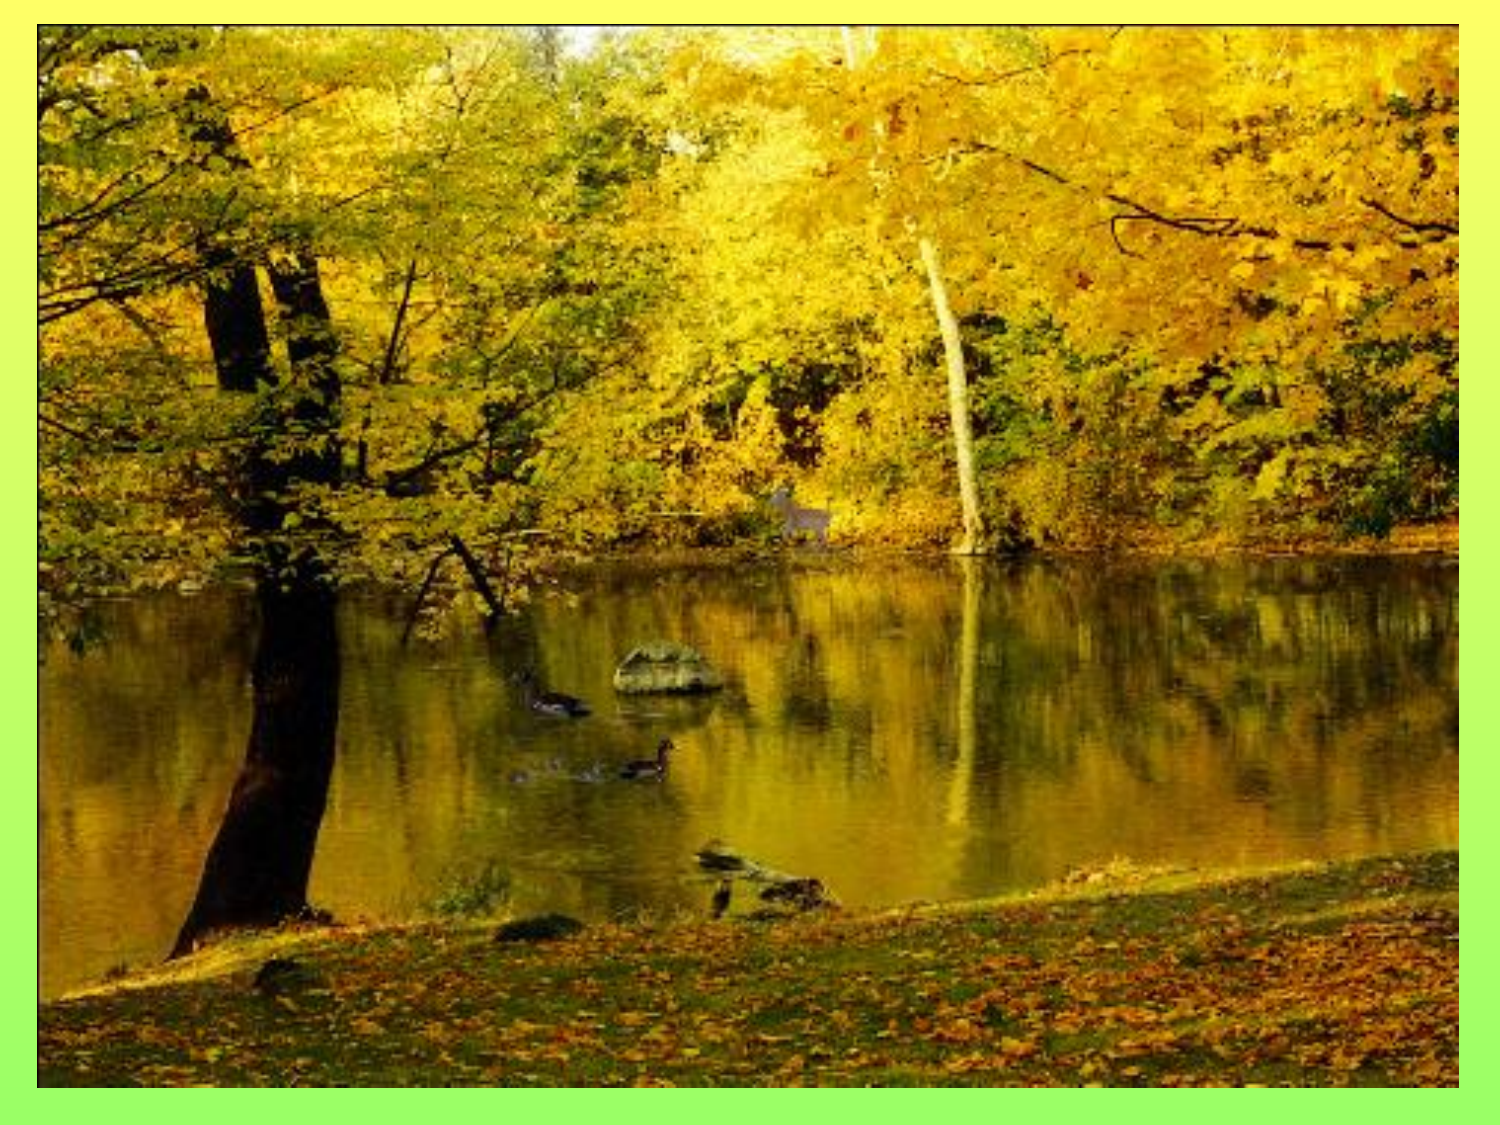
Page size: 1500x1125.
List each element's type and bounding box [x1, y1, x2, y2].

picture [37, 24, 1459, 1089]
